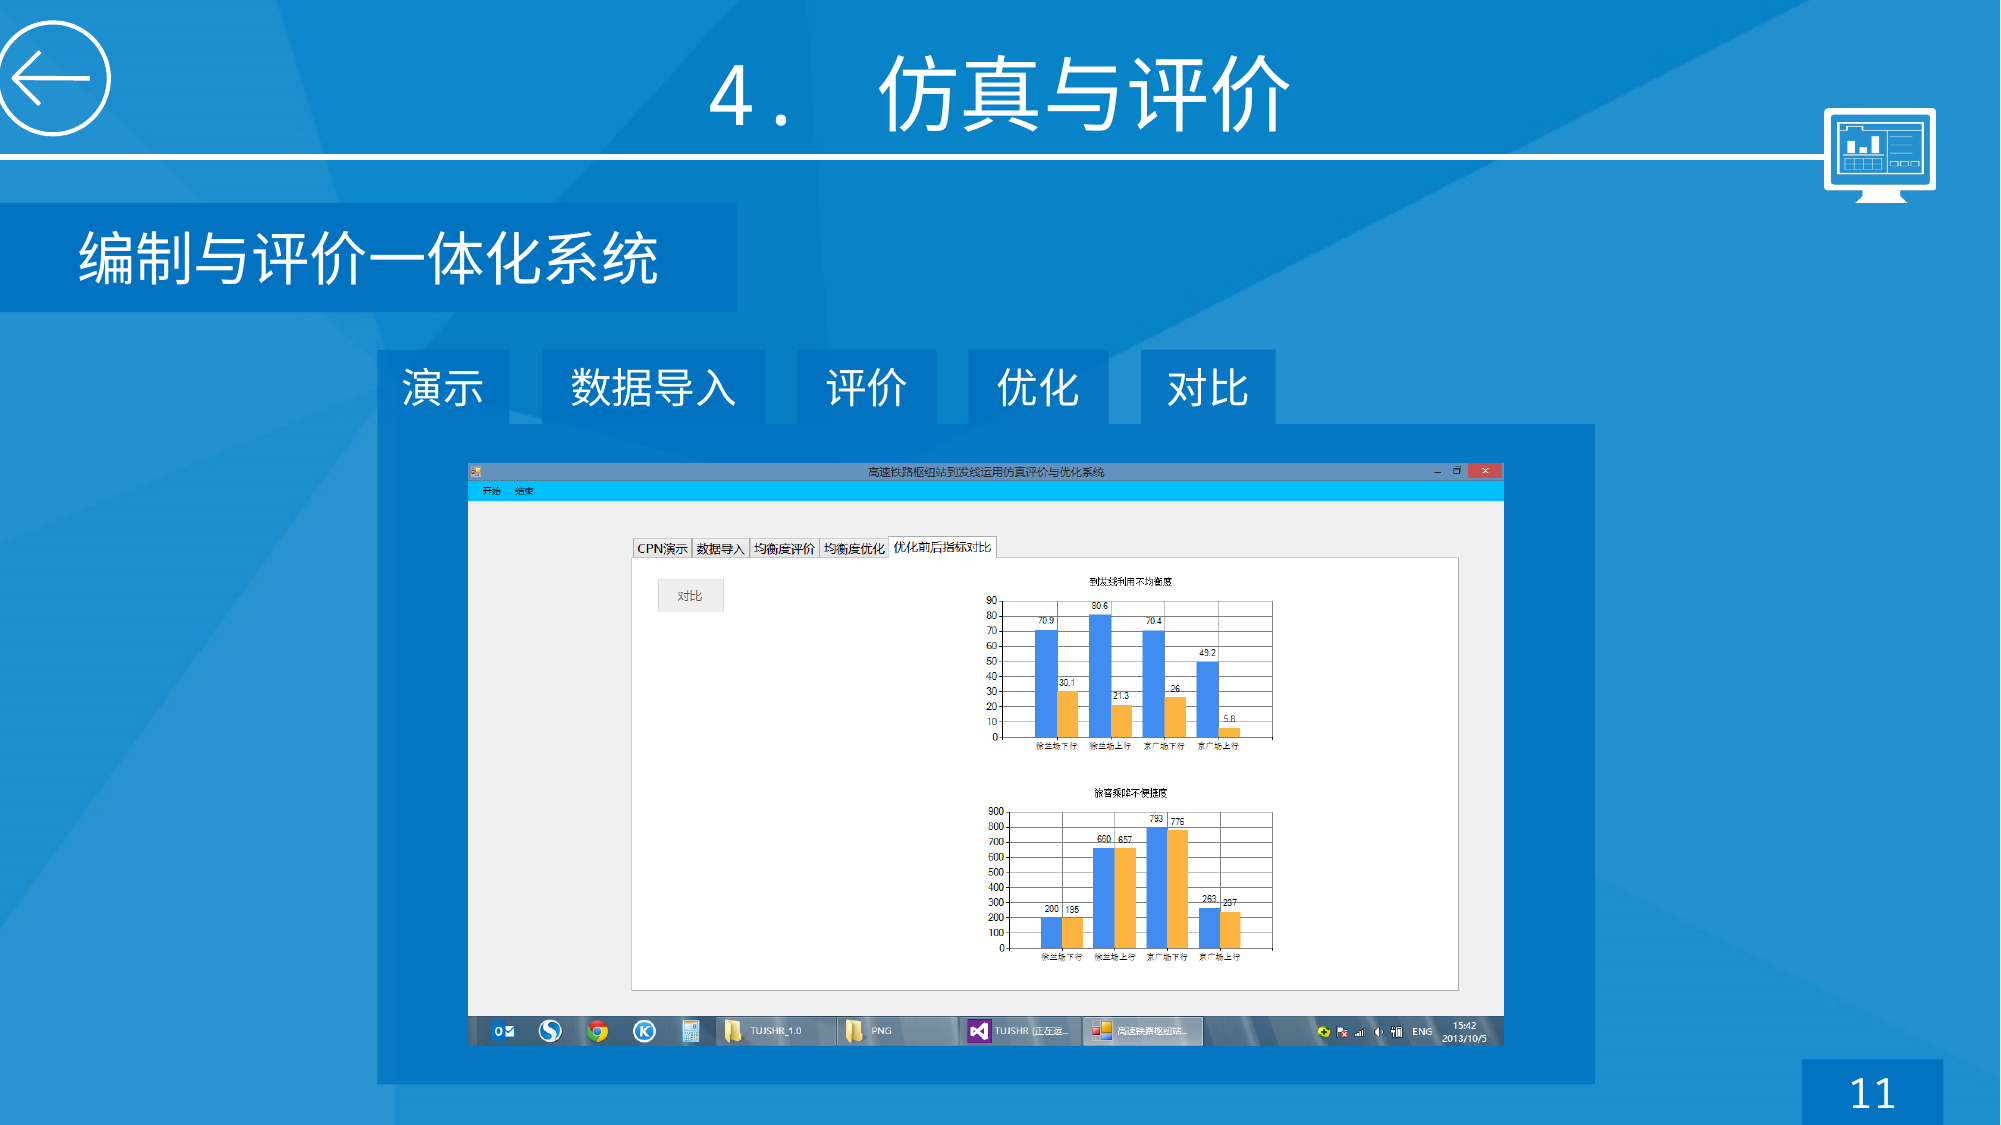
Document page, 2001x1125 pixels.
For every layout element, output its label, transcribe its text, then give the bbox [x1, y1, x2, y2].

text_box 优化 [968, 349, 1110, 423]
text_box 编制与评价一体化系统 [0, 202, 738, 313]
text_box [376, 423, 1596, 1085]
text_box 4. 仿真与评价 [663, 35, 1337, 141]
picture [0, 0, 2001, 1125]
text_box 11 [1801, 1059, 1944, 1125]
text_box [0, 20, 111, 137]
text_box 演示 [376, 349, 510, 423]
picture [0, 25, 106, 132]
text_box 评价 [796, 349, 937, 423]
text_box 对比 [1140, 349, 1277, 423]
text_box 数据导入 [541, 349, 766, 423]
